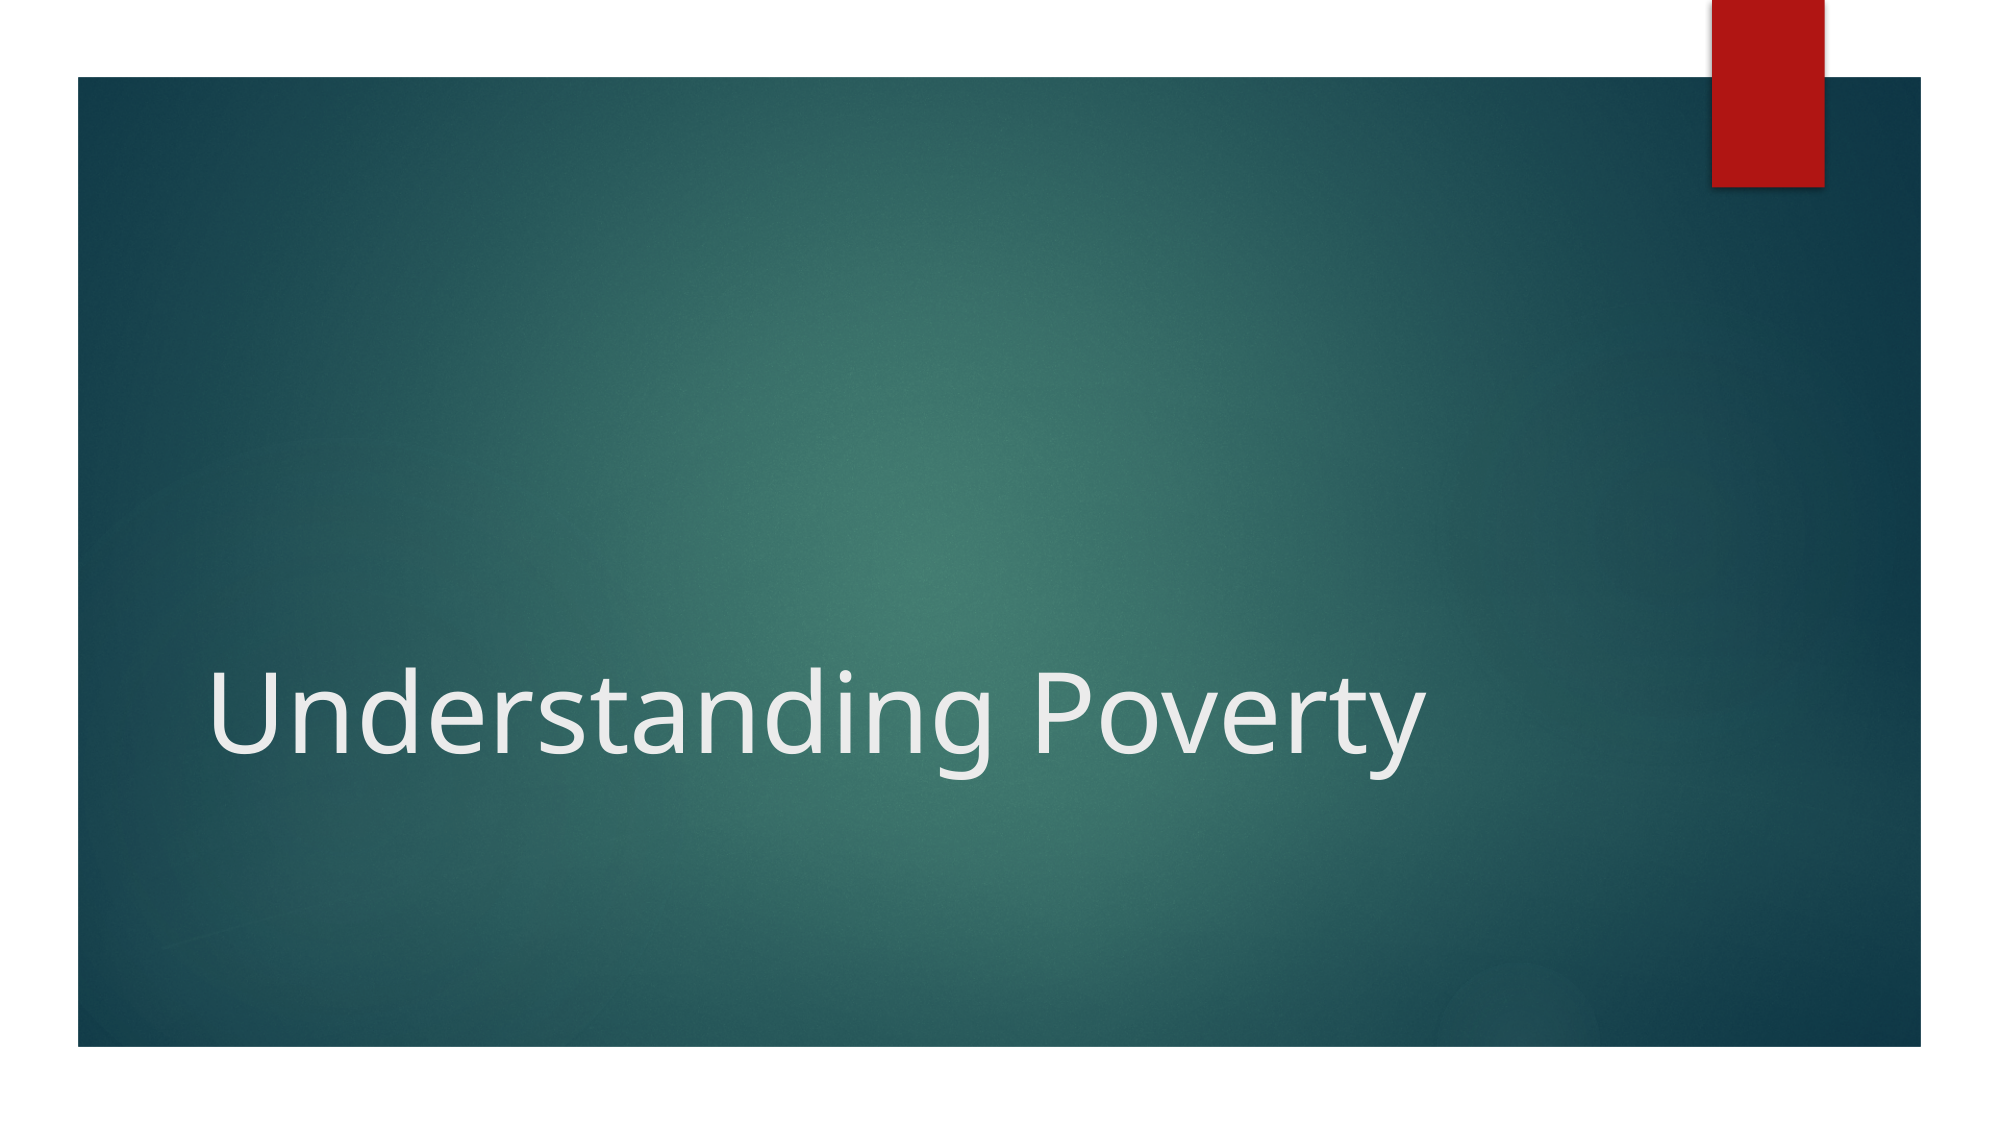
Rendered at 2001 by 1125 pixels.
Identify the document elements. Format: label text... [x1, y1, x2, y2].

title Understanding Poverty [189, 344, 1638, 784]
